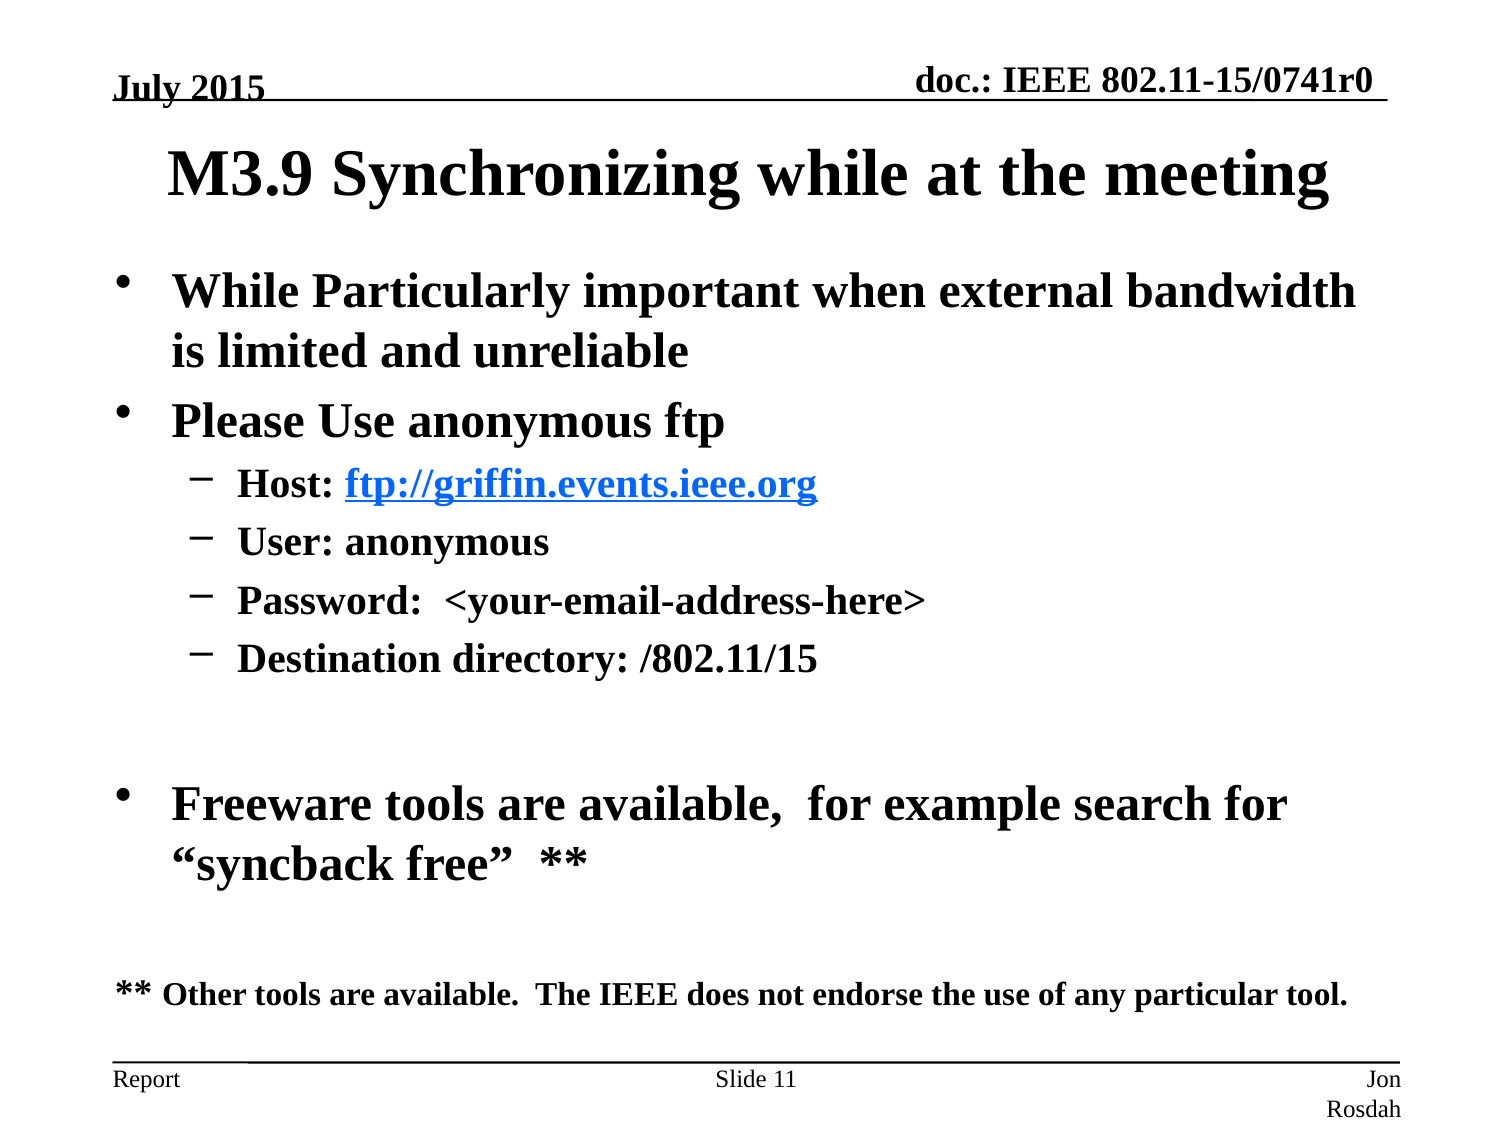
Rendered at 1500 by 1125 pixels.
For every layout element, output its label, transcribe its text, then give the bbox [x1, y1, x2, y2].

slide_number Slide 11 [712, 1061, 800, 1093]
title M3.9 Synchronizing while at the meeting [112, 112, 1388, 226]
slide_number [112, 62, 361, 109]
list While Particularly important when external bandwidth is limited and unreliable Please Use anonymous ftp Host: ftp://griffin.events.ieee.org User: anonymous Password: <your-email-address-here> Destination directory: /802.11/15 Freeware tools are available, for example search for “syncback free” ** ** Other tools are available. The IEEE does not endorse the use of any particular tool. [99, 249, 1376, 1051]
footer Jon Rosdahl (CSR) [1324, 1061, 1402, 1093]
